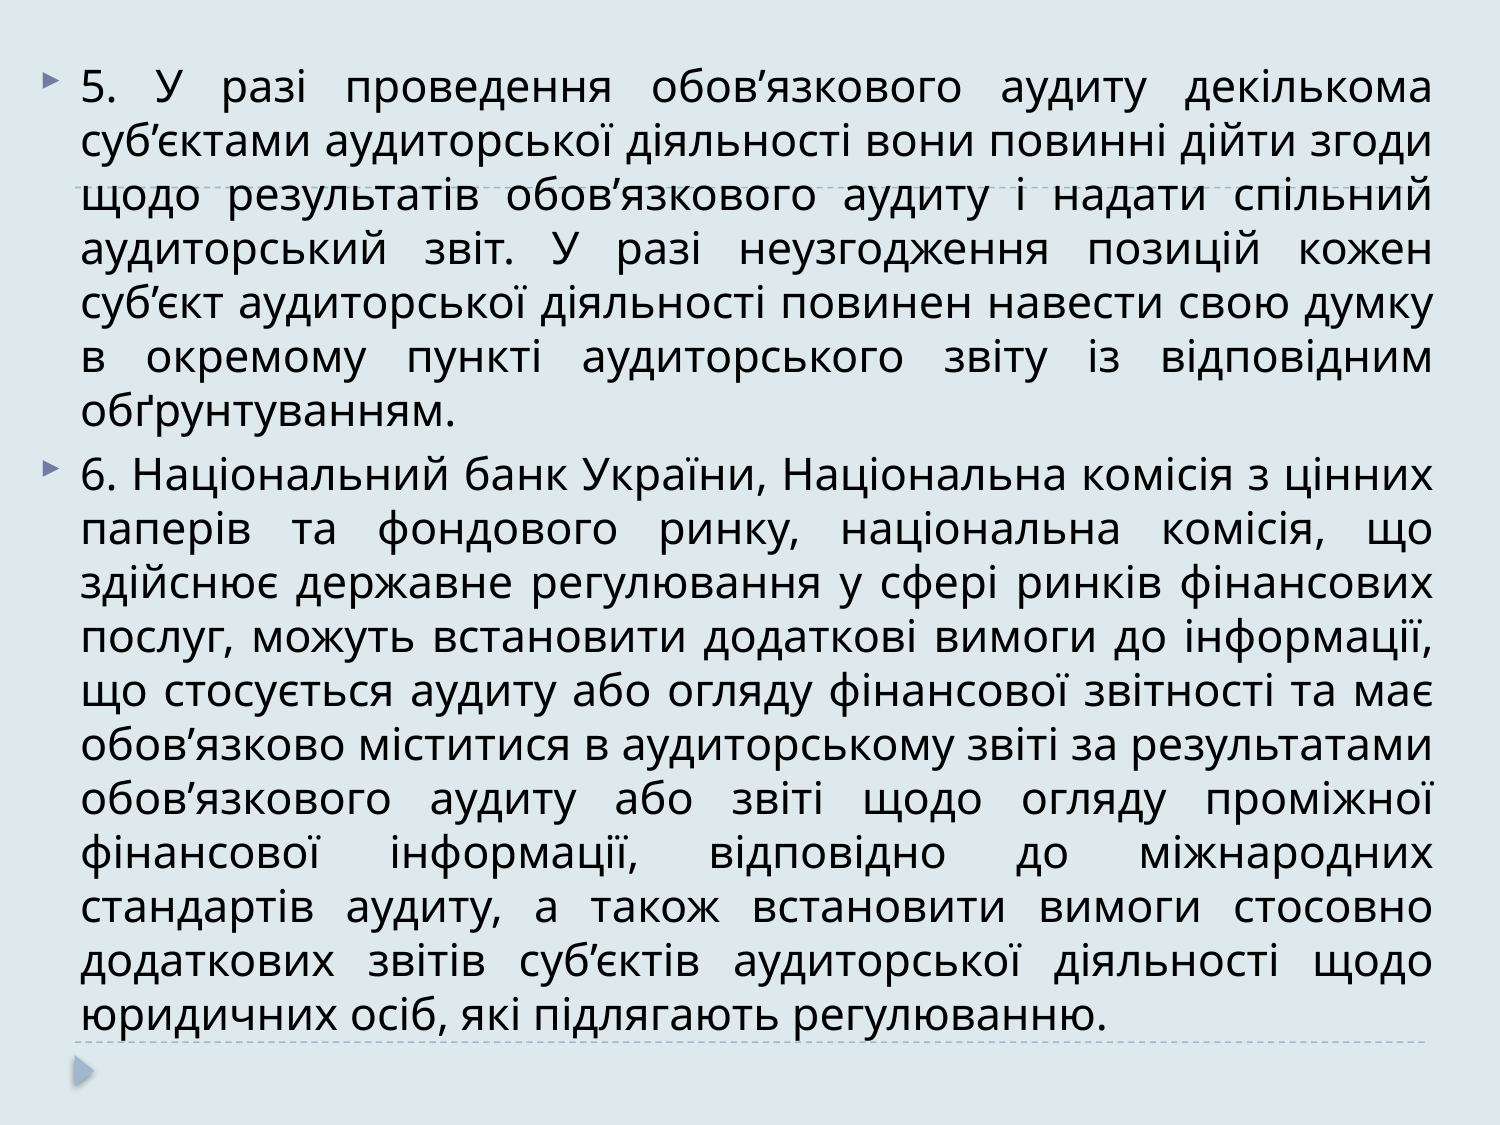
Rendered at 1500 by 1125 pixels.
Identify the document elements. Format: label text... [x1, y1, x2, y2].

list 5. У разі проведення обов’язкового аудиту декількома суб’єктами аудиторської діяльності вони повинні дійти згоди щодо результатів обов’язкового аудиту і надати спільний аудиторський звіт. У разі неузгодження позицій кожен суб’єкт аудиторської діяльності повинен навести свою думку в окремому пункті аудиторського звіту із відповідним обґрунтуванням. 6. Національний банк України, Національна комісія з цінних паперів та фондового ринку, національна комісія, що здійснює державне регулювання у сфері ринків фінансових послуг, можуть встановити додаткові вимоги до інформації, що стосується аудиту або огляду фінансової звітності та має обов’язково міститися в аудиторському звіті за результатами обов’язкового аудиту або звіті щодо огляду проміжної фінансової інформації, відповідно до міжнародних стандартів аудиту, а також встановити вимоги стосовно додаткових звітів суб’єктів аудиторської діяльності щодо юридичних осіб, які підлягають регулюванню. [24, 50, 1450, 1063]
